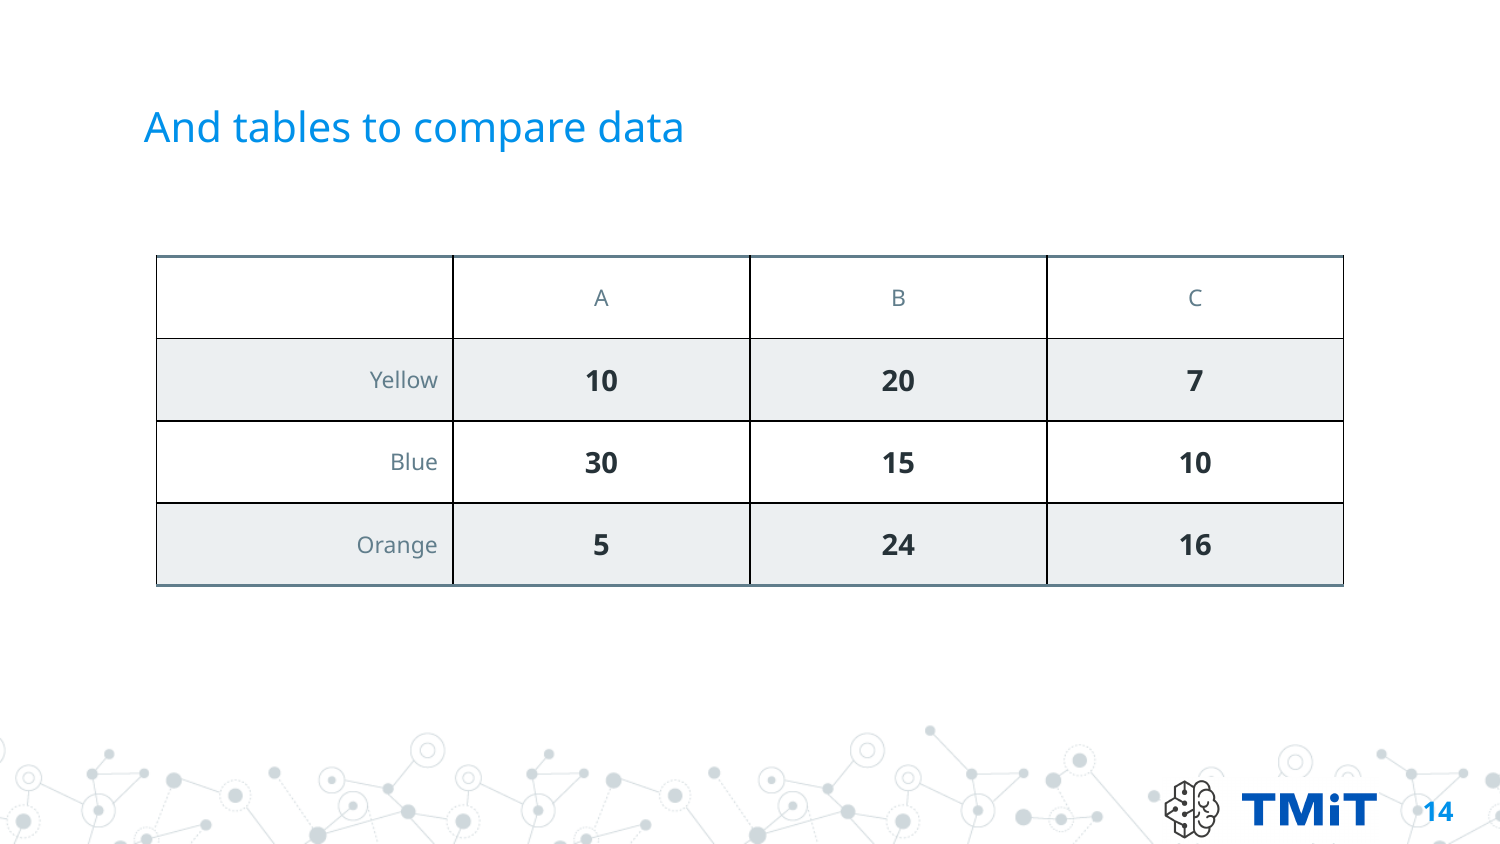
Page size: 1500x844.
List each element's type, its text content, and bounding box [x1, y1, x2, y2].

table_header C [1048, 258, 1343, 338]
table_cell 20 [751, 339, 1046, 420]
title And tables to compare data [128, 50, 1372, 166]
table_cell 7 [1048, 339, 1343, 420]
table_cell 30 [454, 422, 749, 502]
table_cell 10 [454, 339, 749, 420]
table_cell 5 [454, 504, 749, 584]
table_header B [751, 258, 1046, 338]
table_cell 24 [751, 504, 1046, 584]
table_cell Orange [157, 504, 452, 584]
slide_number 14 [1378, 779, 1469, 844]
table_header [157, 258, 452, 338]
table_cell 16 [1048, 504, 1343, 584]
table_cell 15 [751, 422, 1046, 502]
picture [0, 0, 1500, 844]
table_header A [454, 258, 749, 338]
table_cell Blue [157, 422, 452, 502]
table_cell 10 [1048, 422, 1343, 502]
table_cell Yellow [157, 339, 452, 420]
